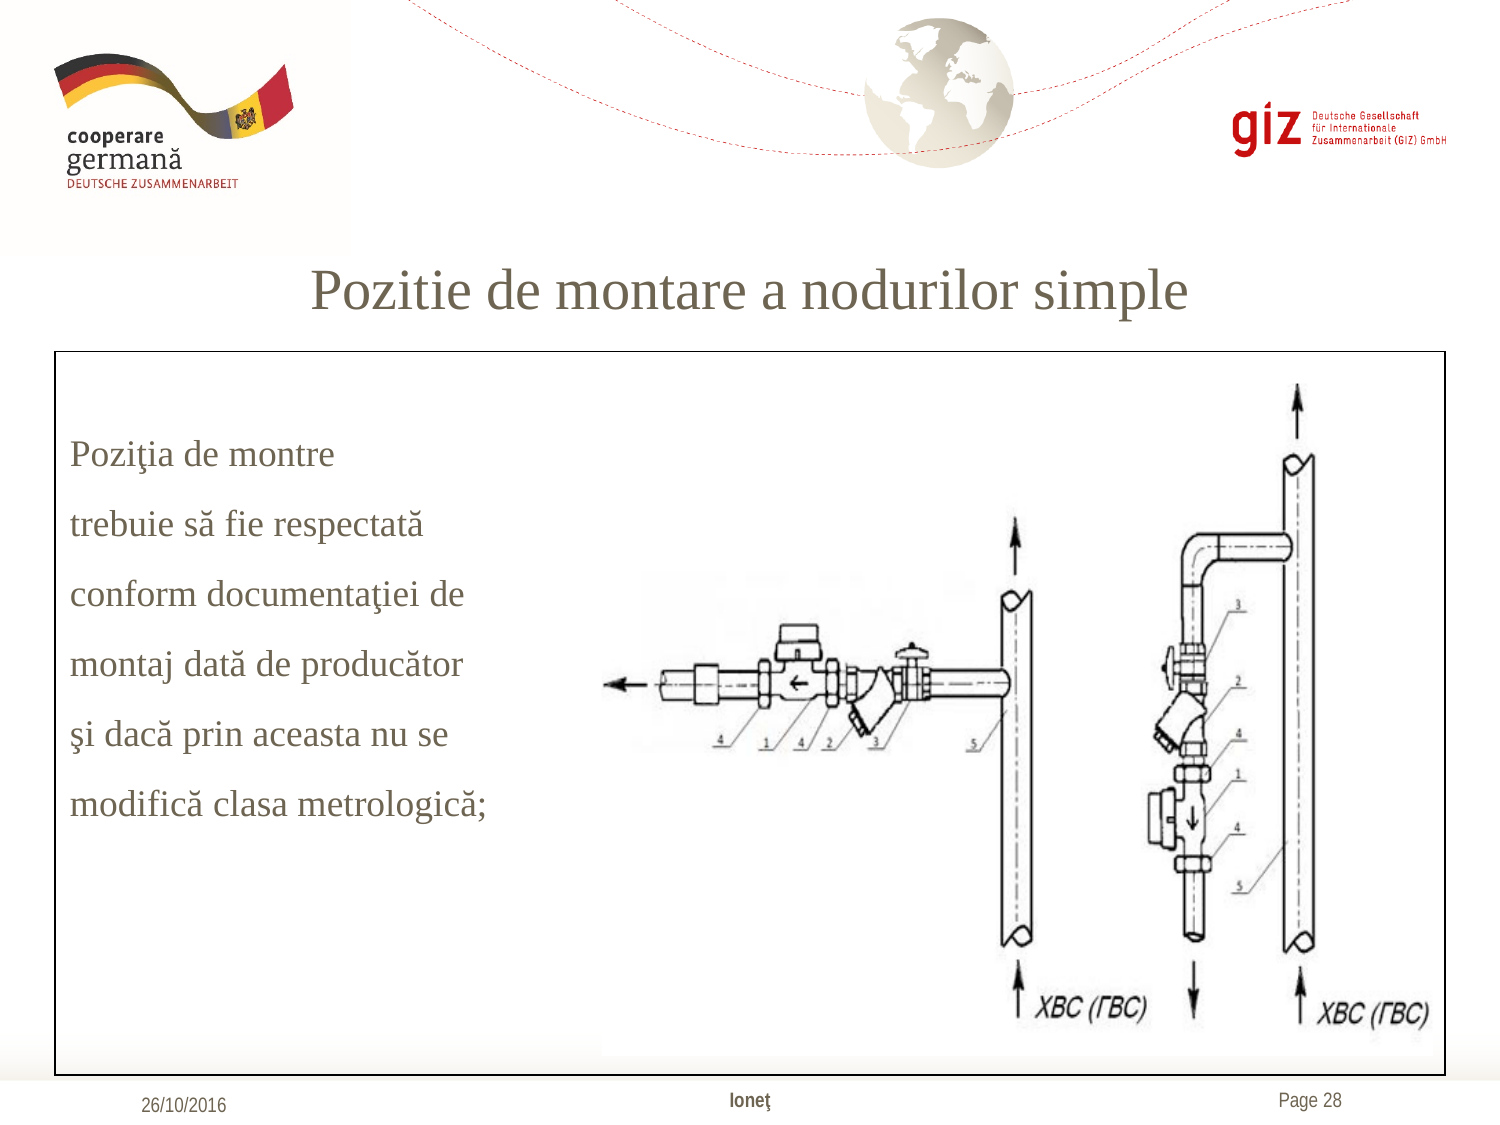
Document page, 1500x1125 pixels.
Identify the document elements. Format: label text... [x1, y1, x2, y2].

list Poziţia de montre trebuie să fie respectată conform documentaţiei de montaj dată de producător şi dacă prin aceasta nu se modifică clasa metrologică; [54, 351, 1446, 1076]
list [601, 378, 1434, 1056]
picture [0, 959, 1500, 1081]
title Pozitie de montare a nodurilor simple [111, 242, 1389, 346]
text_box 26/10/2016 [126, 1084, 339, 1125]
picture [0, 0, 1500, 256]
text_box Ioneţ [469, 1079, 1031, 1120]
